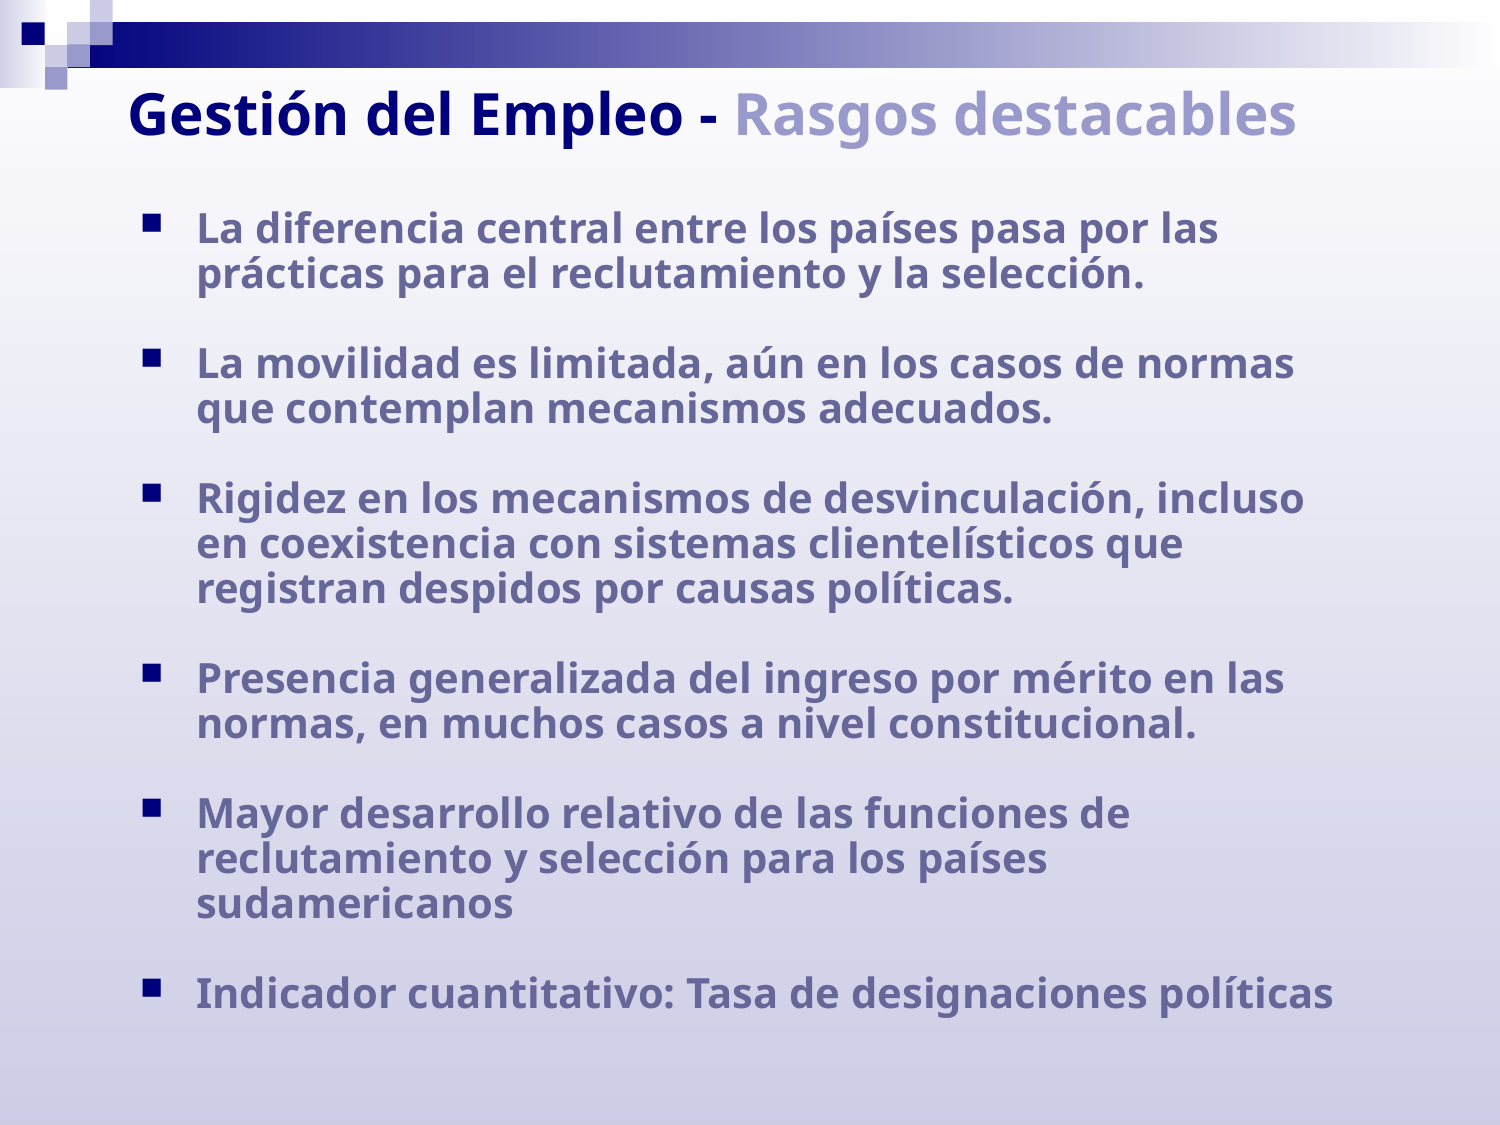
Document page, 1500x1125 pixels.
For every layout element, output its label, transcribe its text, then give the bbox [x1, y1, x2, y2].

title Gestión del Empleo - Rasgos destacables [112, 74, 1463, 151]
list La diferencia central entre los países pasa por las prácticas para el reclutamiento y la selección. La movilidad es limitada, aún en los casos de normas que contemplan mecanismos adecuados. Rigidez en los mecanismos de desvinculación, incluso en coexistencia con sistemas clientelísticos que registran despidos por causas políticas. Presencia generalizada del ingreso por mérito en las normas, en muchos casos a nivel constitucional. Mayor desarrollo relativo de las funciones de reclutamiento y selección para los países sudamericanos Indicador cuantitativo: Tasa de designaciones políticas [124, 199, 1363, 1063]
